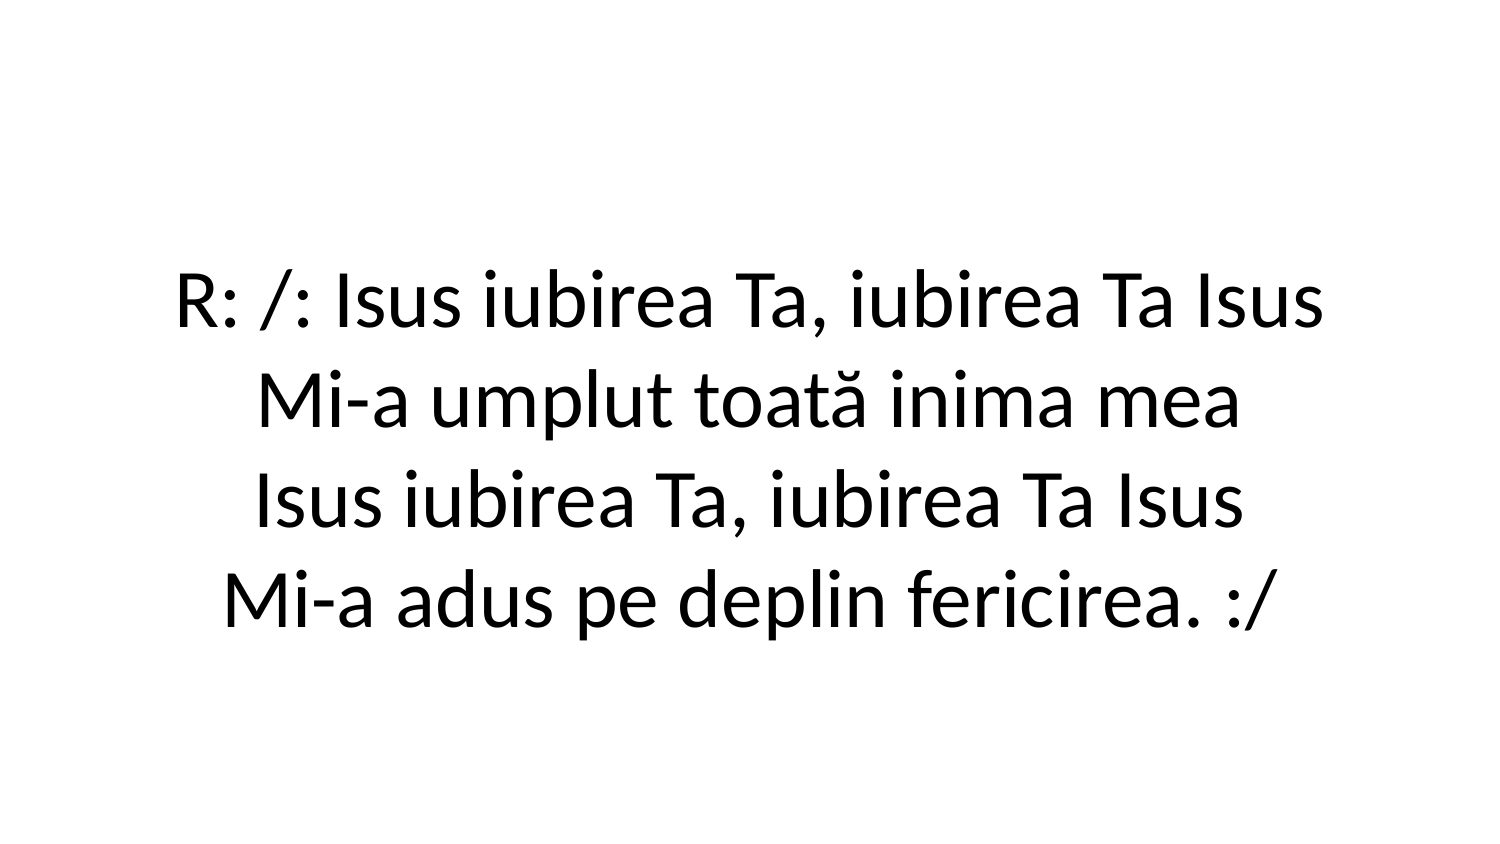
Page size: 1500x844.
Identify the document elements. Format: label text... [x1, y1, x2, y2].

text_box R: /: Isus iubirea Ta, iubirea Ta Isus Mi-a umplut toată inima mea Isus iubirea Ta, iubirea Ta Isus Mi-a adus pe deplin fericirea. :/ [159, 192, 1341, 652]
